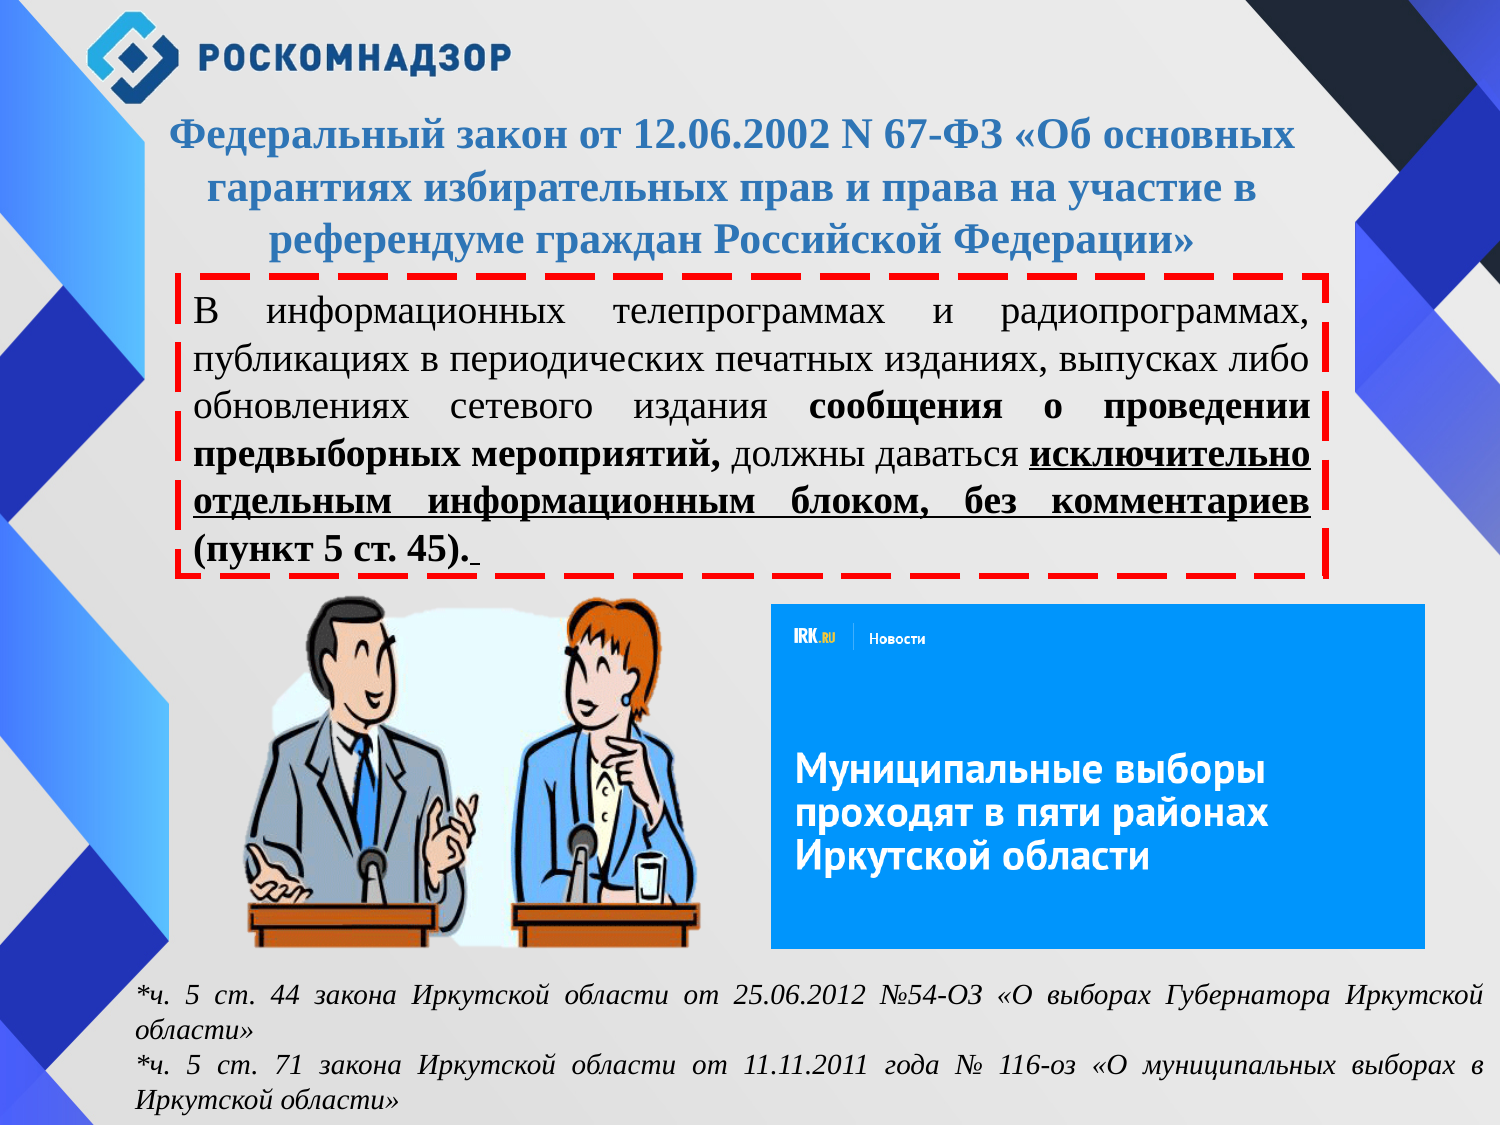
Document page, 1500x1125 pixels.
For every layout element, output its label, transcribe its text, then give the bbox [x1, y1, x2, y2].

text_box *ч. 5 ст. 44 закона Иркутской области от 25.06.2012 №54-ОЗ «О выборах Губернатора Иркутской области» *ч. 5 ст. 71 закона Иркутской области от 11.11.2011 года № 116-оз «О муниципальных выборах в Иркутской области» [120, 967, 1500, 1123]
text_box В информационных телепрограммах и радиопрограммах, публикациях в периодических печатных изданиях, выпусках либо обновлениях сетевого издания сообщения о проведении предвыборных мероприятий, должны даваться исключительно отдельным информационным блоком, без комментариев (пункт 5 ст. 45). [178, 276, 1326, 577]
picture [0, 0, 1500, 1125]
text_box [66, 0, 1356, 272]
